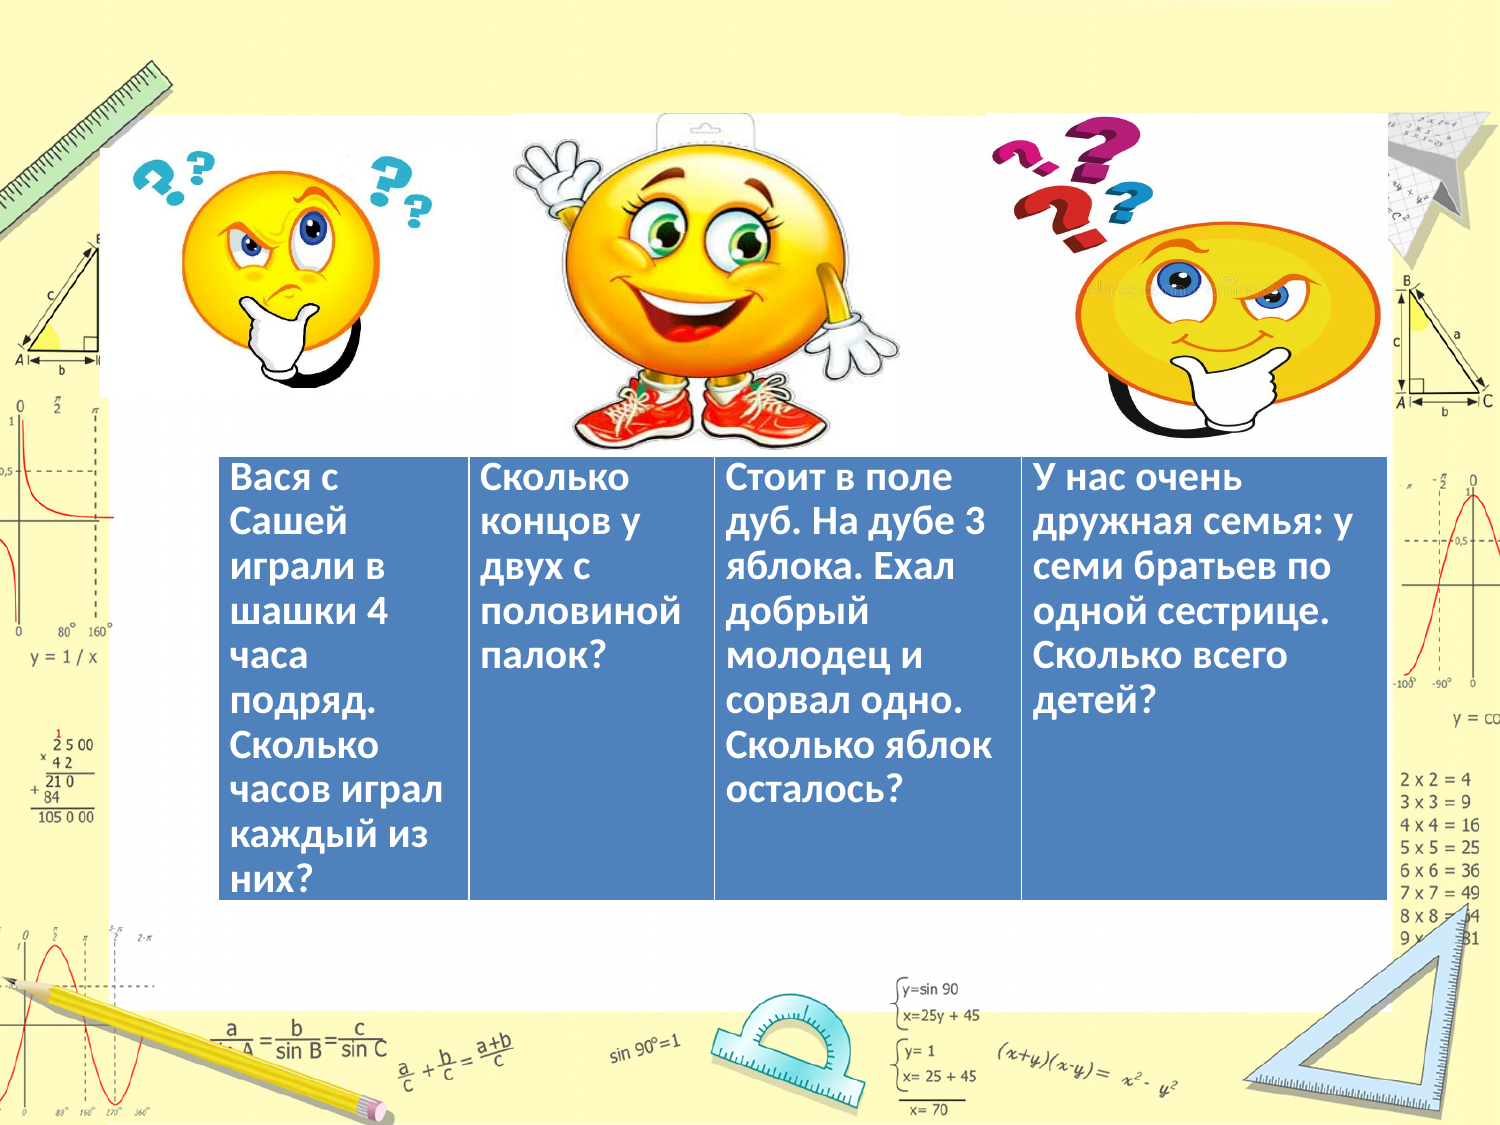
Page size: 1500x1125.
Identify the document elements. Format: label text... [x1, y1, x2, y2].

table_header У нас очень дружная семья: у семи братьев по одной сестрице. Сколько всего детей? [1022, 464, 1387, 900]
table_header Стоит в поле дуб. На дубе 3 яблока. Ехал добрый молодец и сорвал одно. Сколько яблок осталось? [715, 457, 1021, 900]
table_header Вася с Сашей играли в шашки 4 часа подряд. Сколько часов играл каждый из них? [219, 457, 468, 900]
table_header Сколько концов у двух с половиной палок? [470, 457, 714, 900]
picture [0, 0, 1500, 1125]
